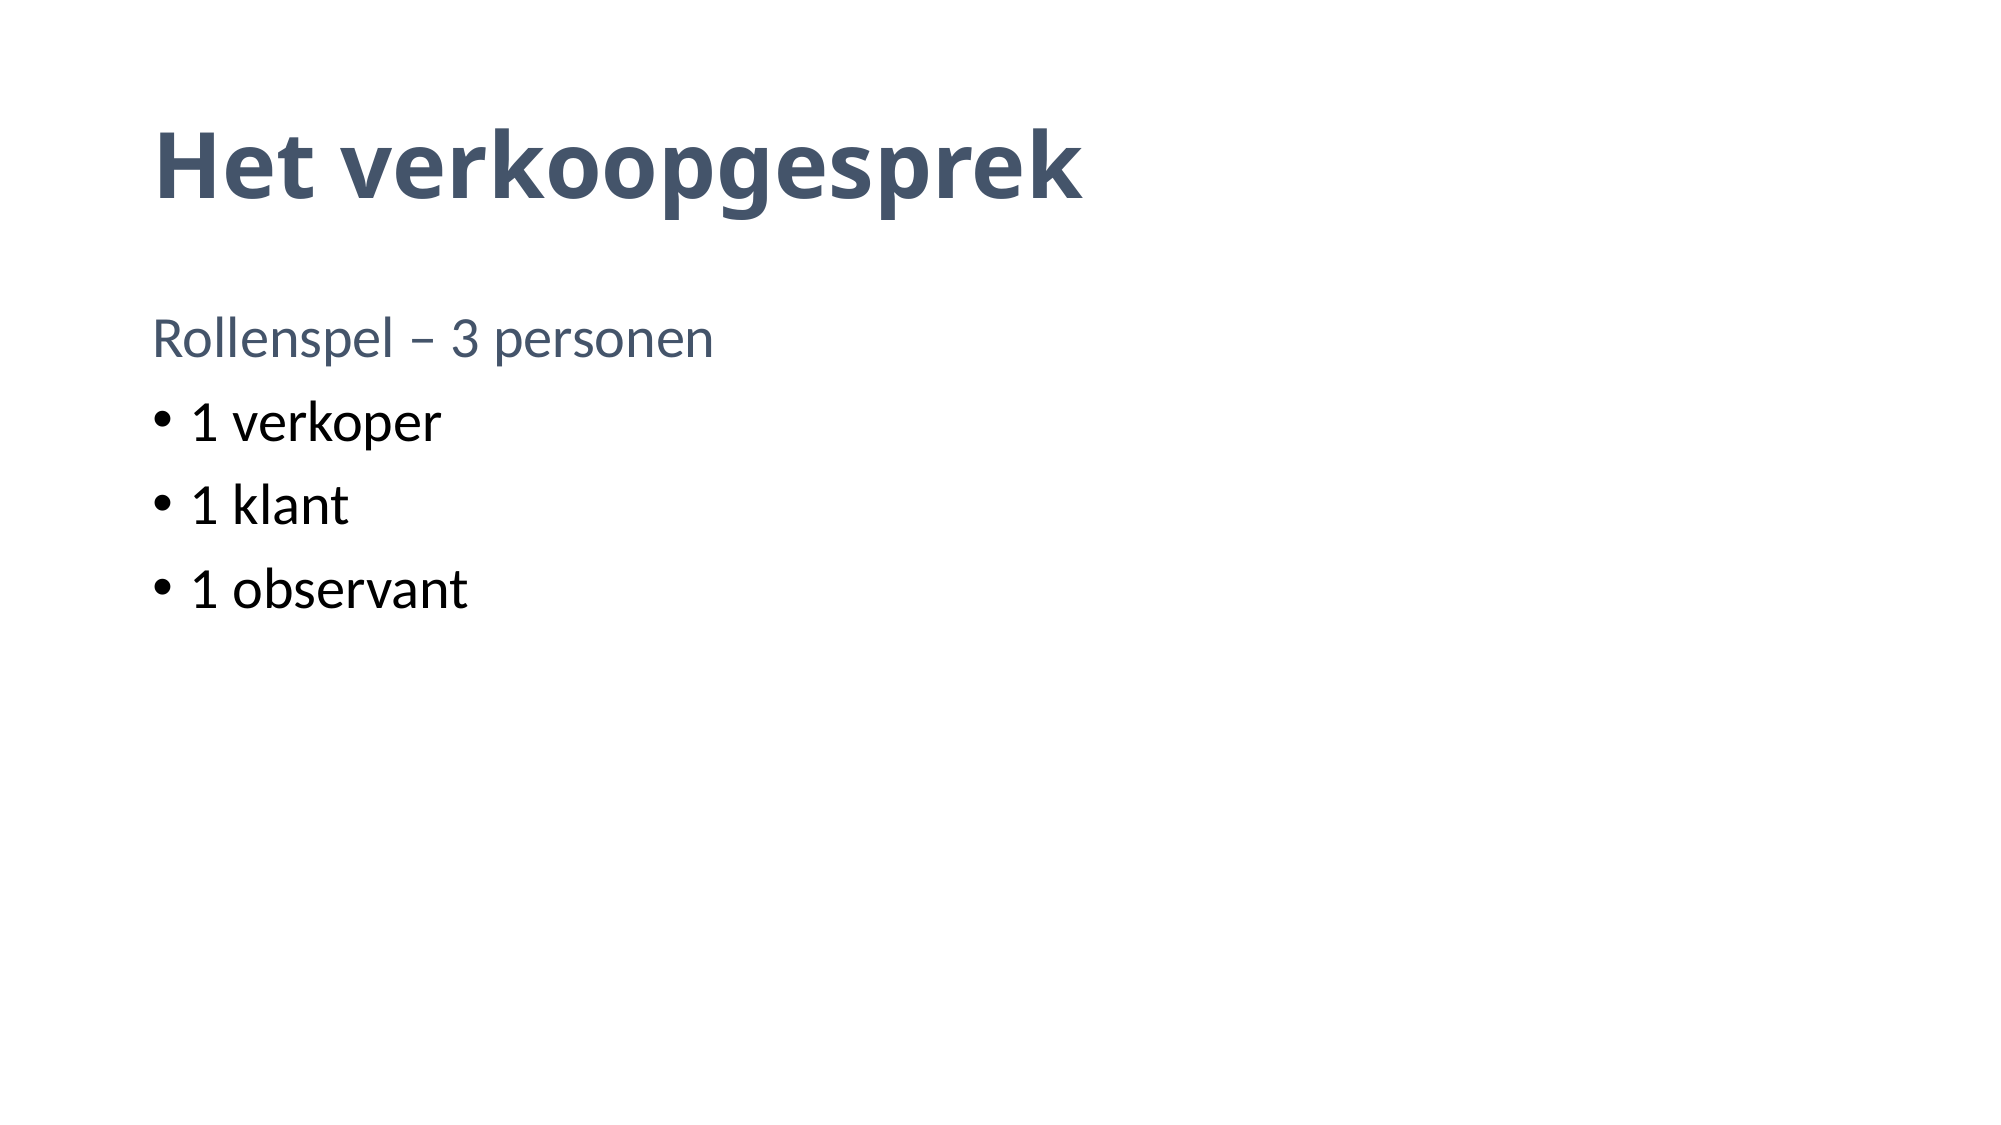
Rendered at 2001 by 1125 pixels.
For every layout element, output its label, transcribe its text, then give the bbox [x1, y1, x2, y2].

title Het verkoopgesprek [137, 59, 1863, 278]
list Rollenspel – 3 personen 1 verkoper 1 klant 1 observant [137, 299, 1863, 1014]
